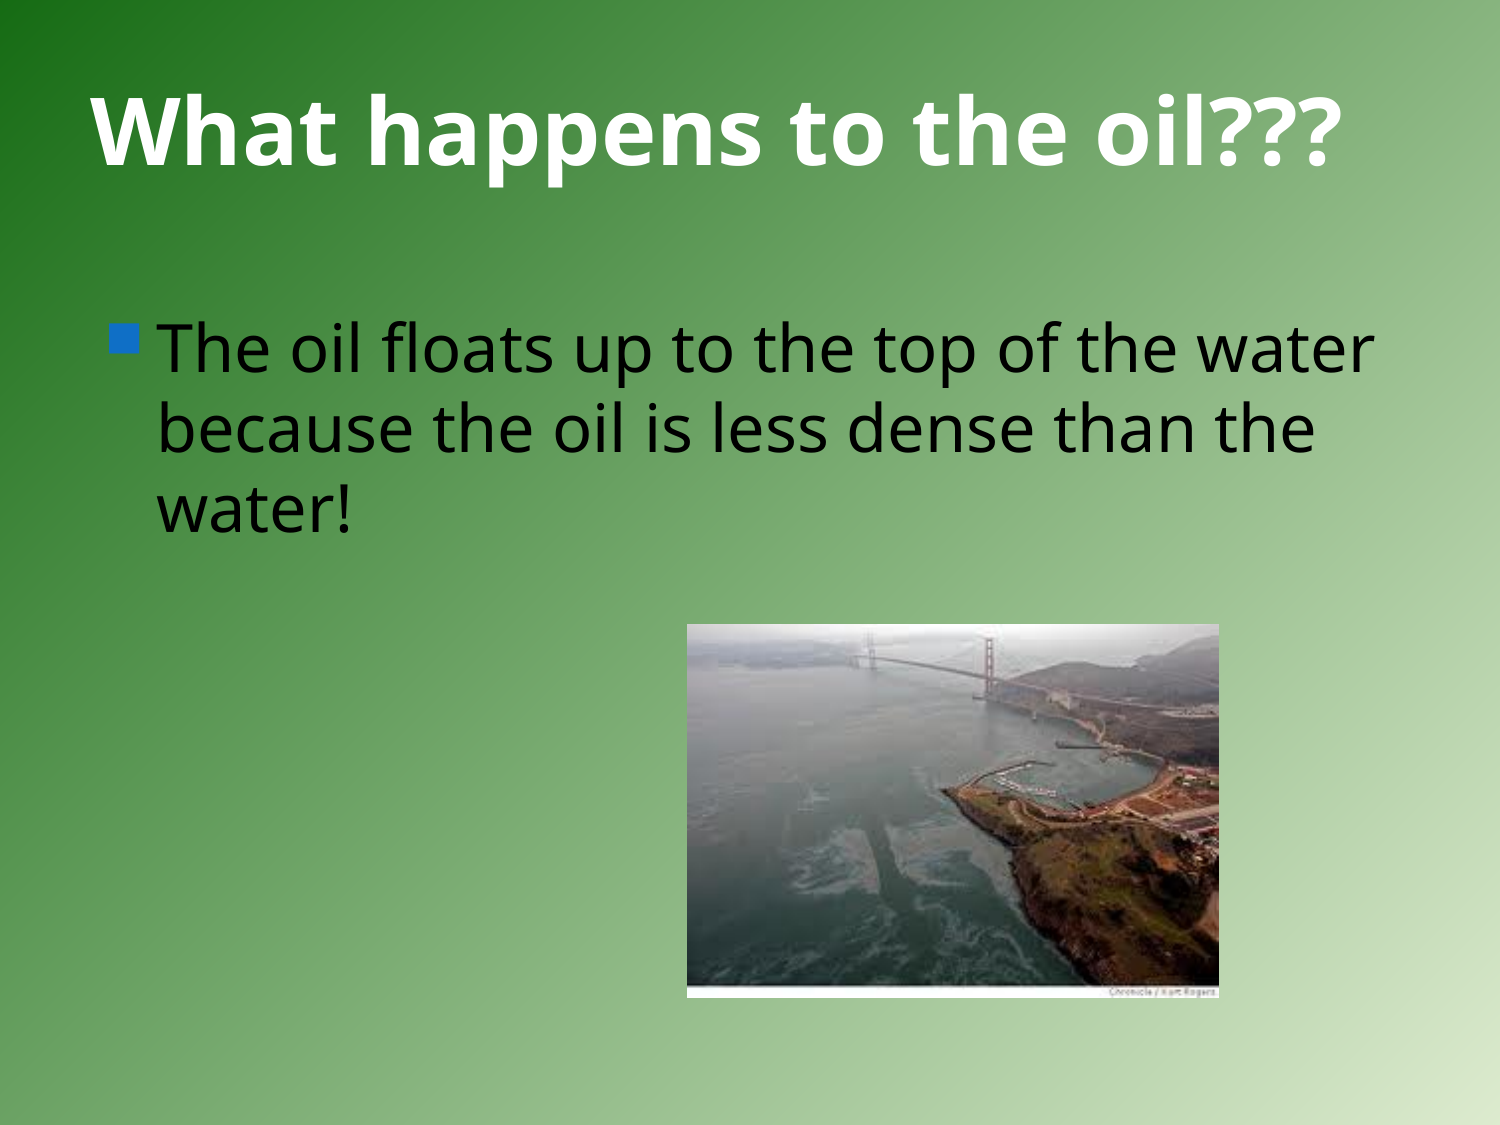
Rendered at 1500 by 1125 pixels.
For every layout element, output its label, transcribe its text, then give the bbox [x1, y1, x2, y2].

list The oil floats up to the top of the water because the oil is less dense than the water! [75, 291, 1425, 1050]
title What happens to the oil??? [75, 25, 1425, 231]
picture [687, 624, 1219, 998]
